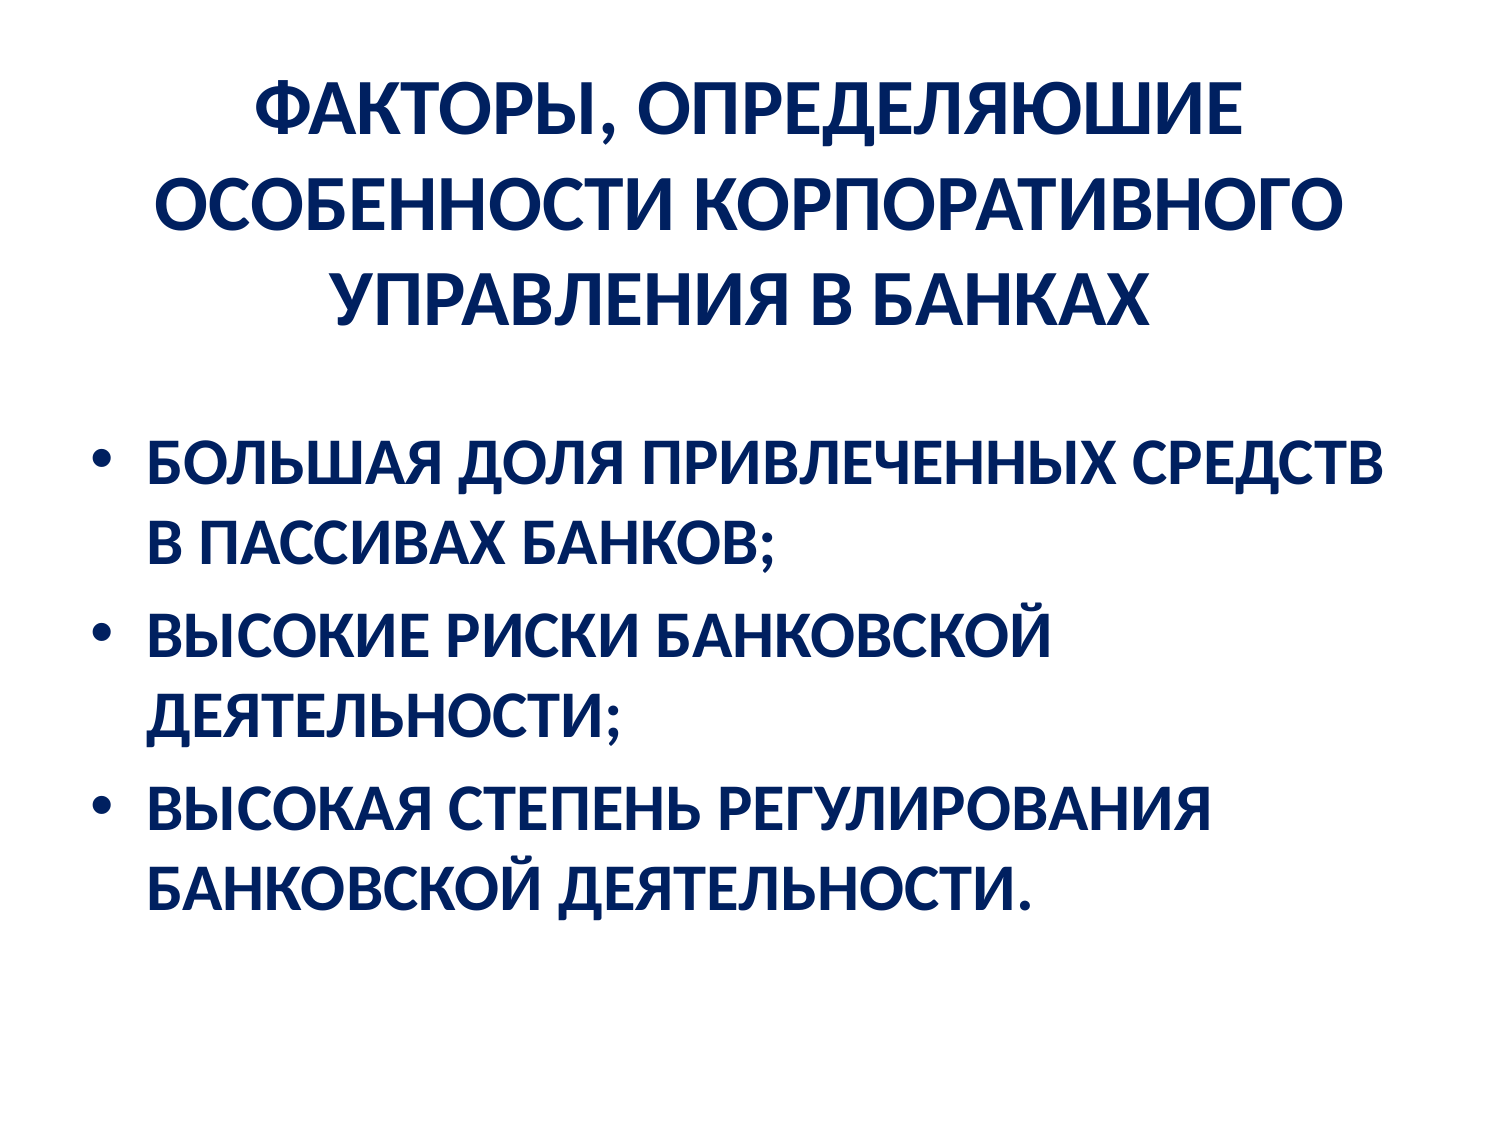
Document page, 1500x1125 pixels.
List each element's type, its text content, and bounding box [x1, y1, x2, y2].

list БОЛЬШАЯ ДОЛЯ ПРИВЛЕЧЕННЫХ СРЕДСТВ В ПАССИВАХ БАНКОВ; ВЫСОКИЕ РИСКИ БАНКОВСКОЙ ДЕЯТЕЛЬНОСТИ; ВЫСОКАЯ СТЕПЕНЬ РЕГУЛИРОВАНИЯ БАНКОВСКОЙ ДЕЯТЕЛЬНОСТИ. [75, 410, 1425, 1005]
title ФАКТОРЫ, ОПРЕДЕЛЯЮШИЕ ОСОБЕННОСТИ КОРПОРАТИВНОГО УПРАВЛЕНИЯ В БАНКАХ [75, 45, 1425, 352]
